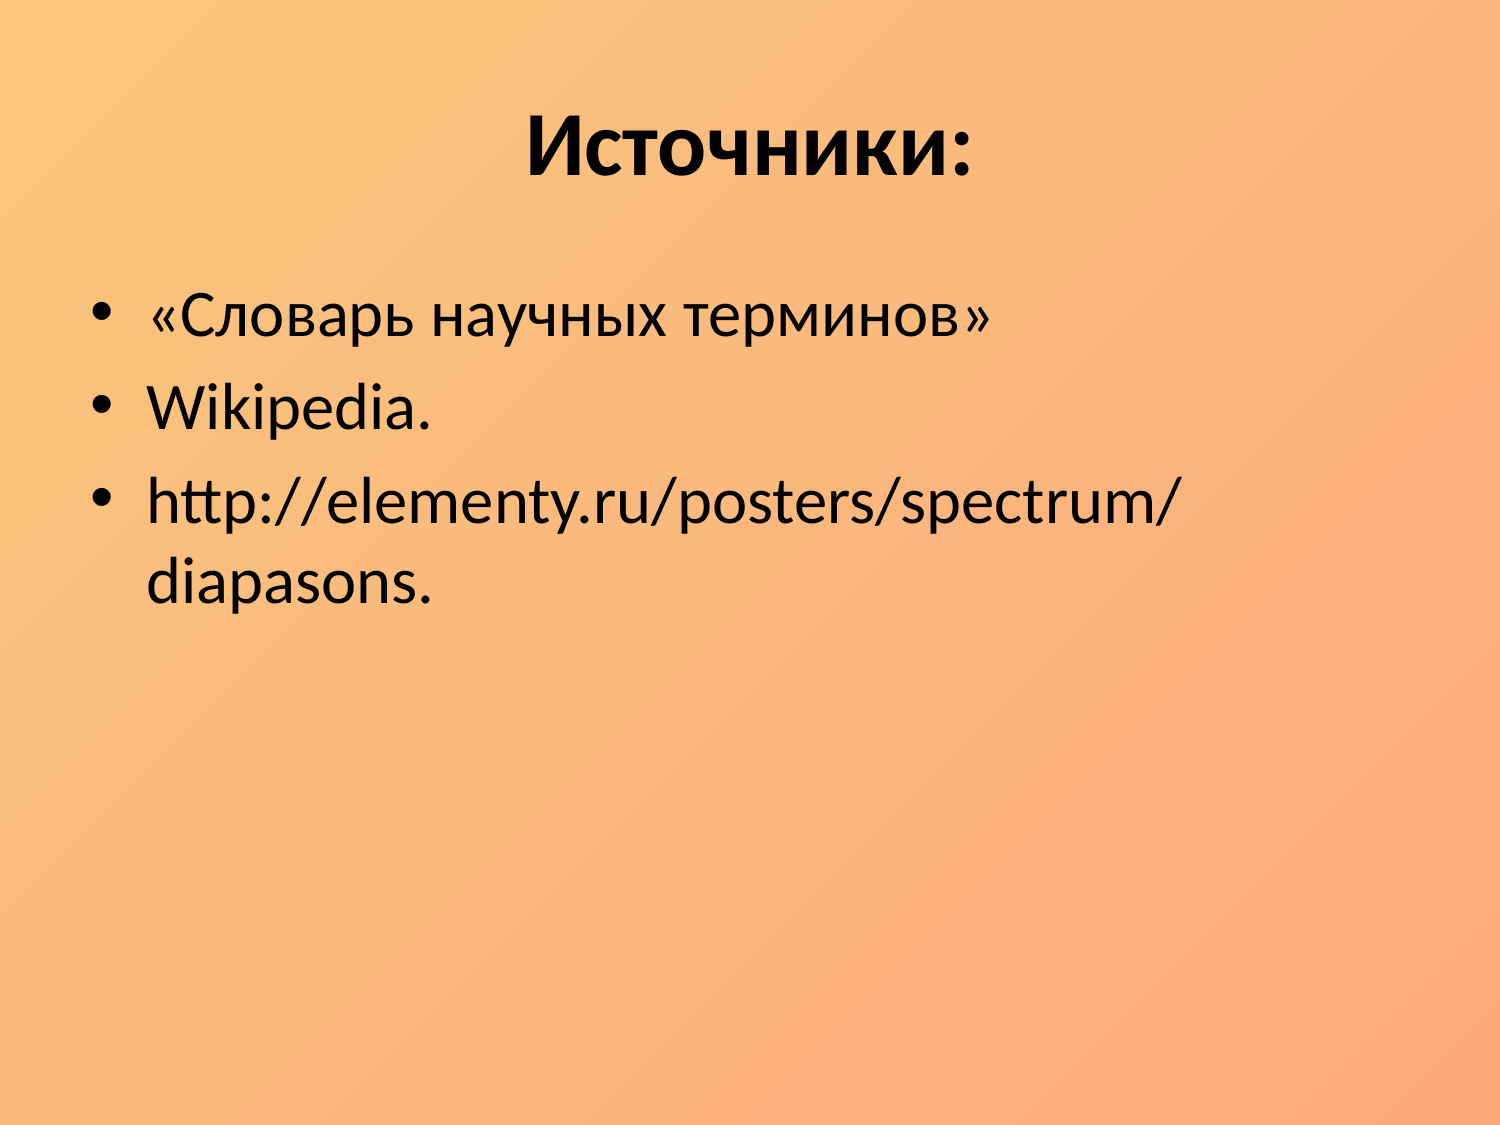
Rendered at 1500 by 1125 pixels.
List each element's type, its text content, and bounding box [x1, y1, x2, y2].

list «Словарь научных терминов» Wikipedia. http://elementy.ru/posters/spectrum/diapasons. [75, 262, 1425, 1005]
title Источники: [75, 45, 1425, 233]
